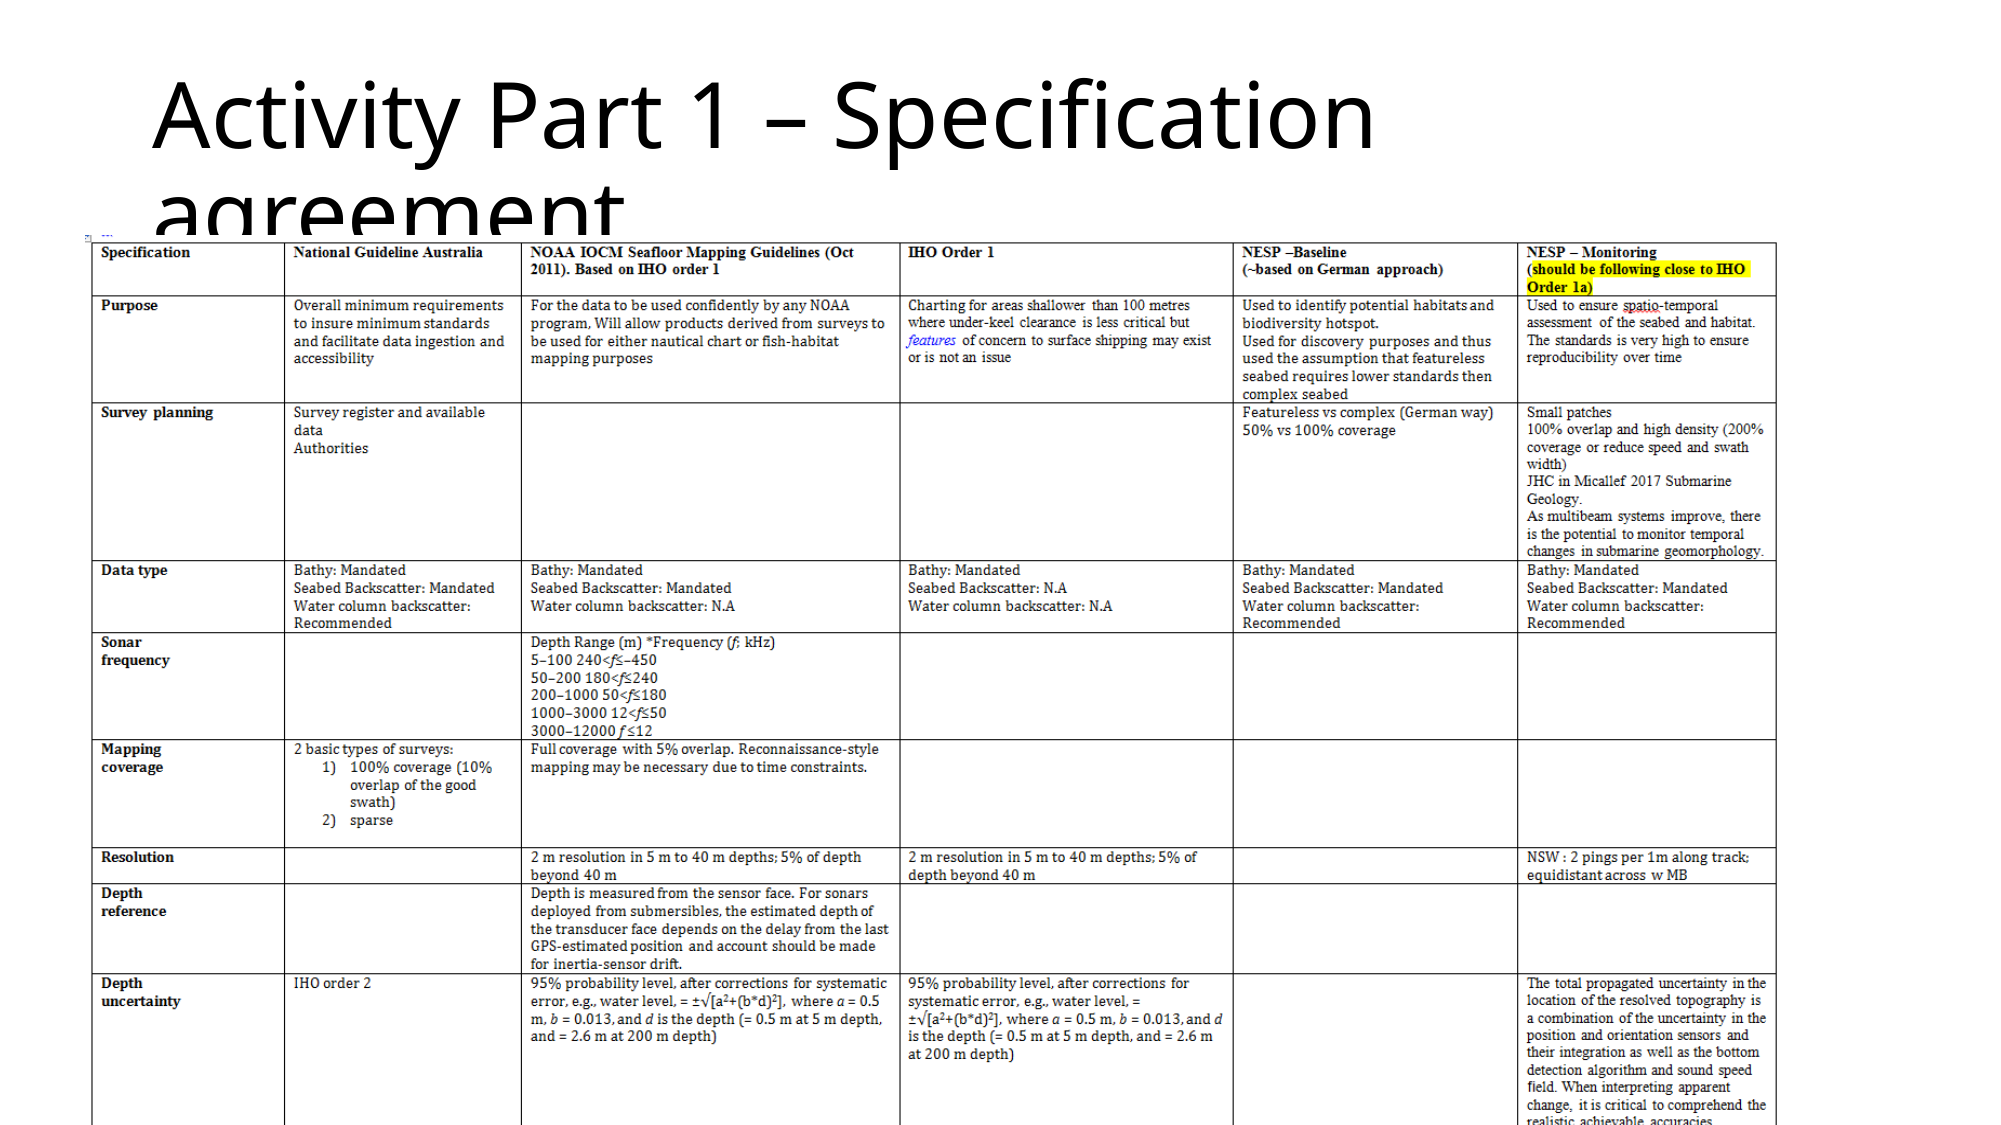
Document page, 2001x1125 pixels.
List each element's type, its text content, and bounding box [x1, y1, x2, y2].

title Activity Part 1 – Specification agreement [137, 59, 1863, 278]
picture [85, 235, 1793, 1125]
